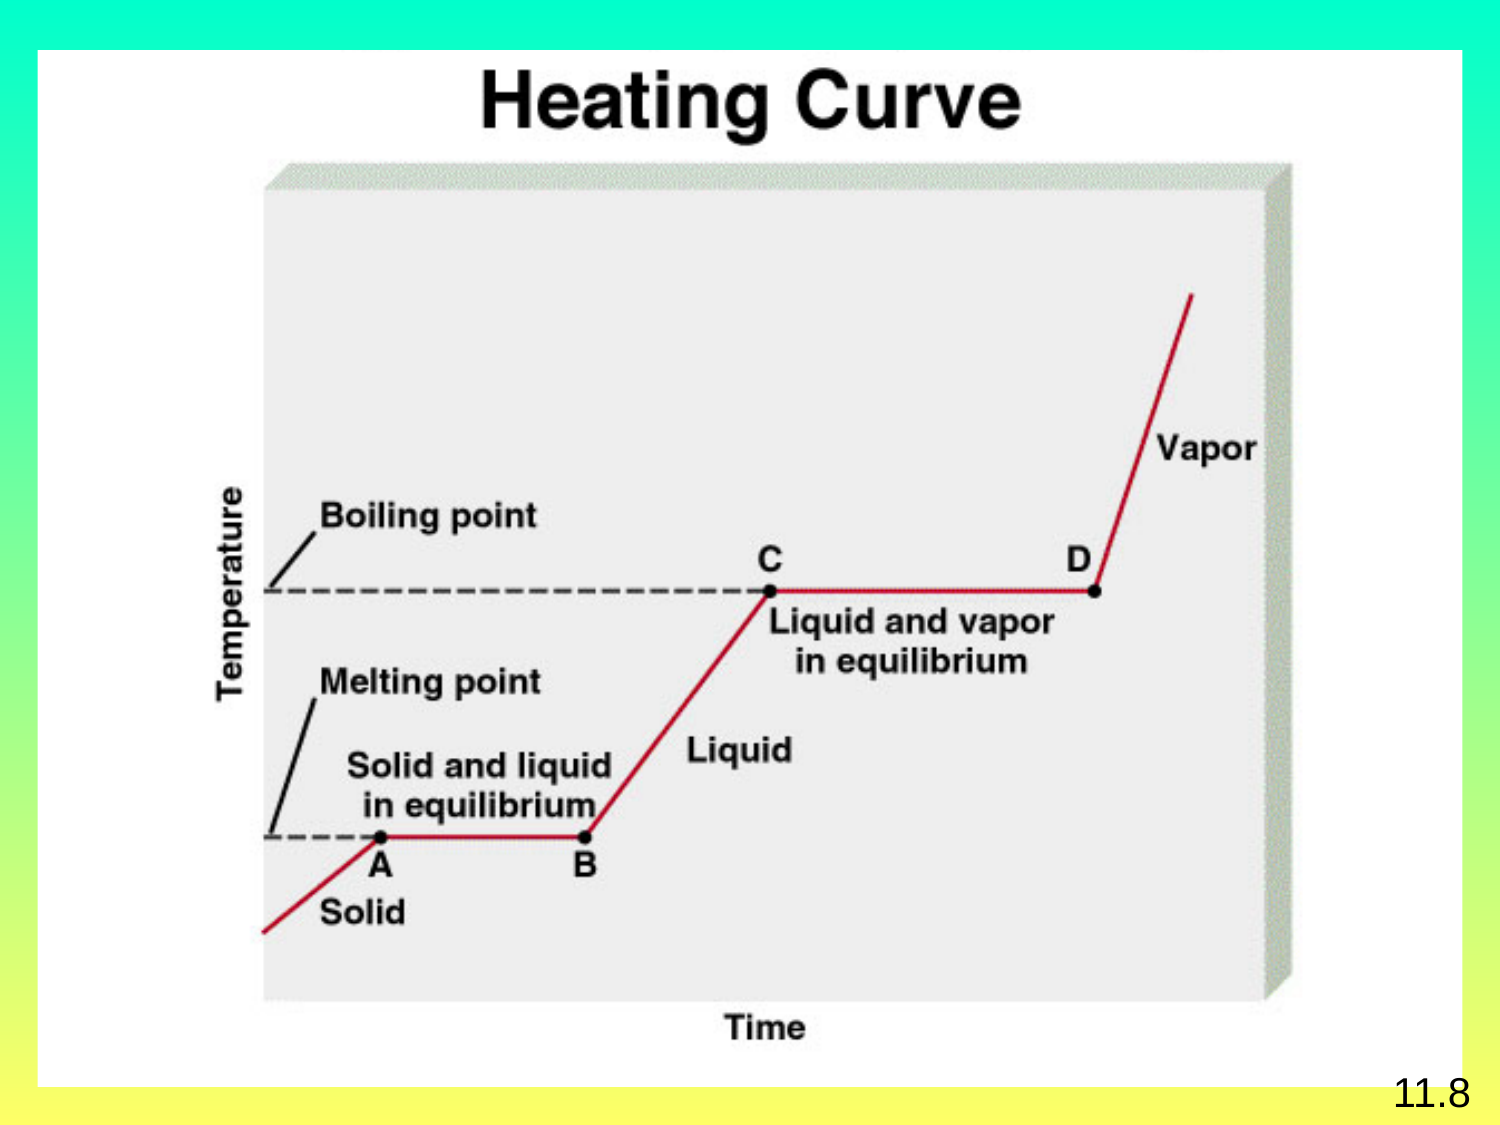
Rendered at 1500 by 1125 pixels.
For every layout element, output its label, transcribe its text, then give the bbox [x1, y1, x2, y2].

picture [37, 49, 1463, 1087]
text_box 11.8 [1377, 1058, 1486, 1124]
